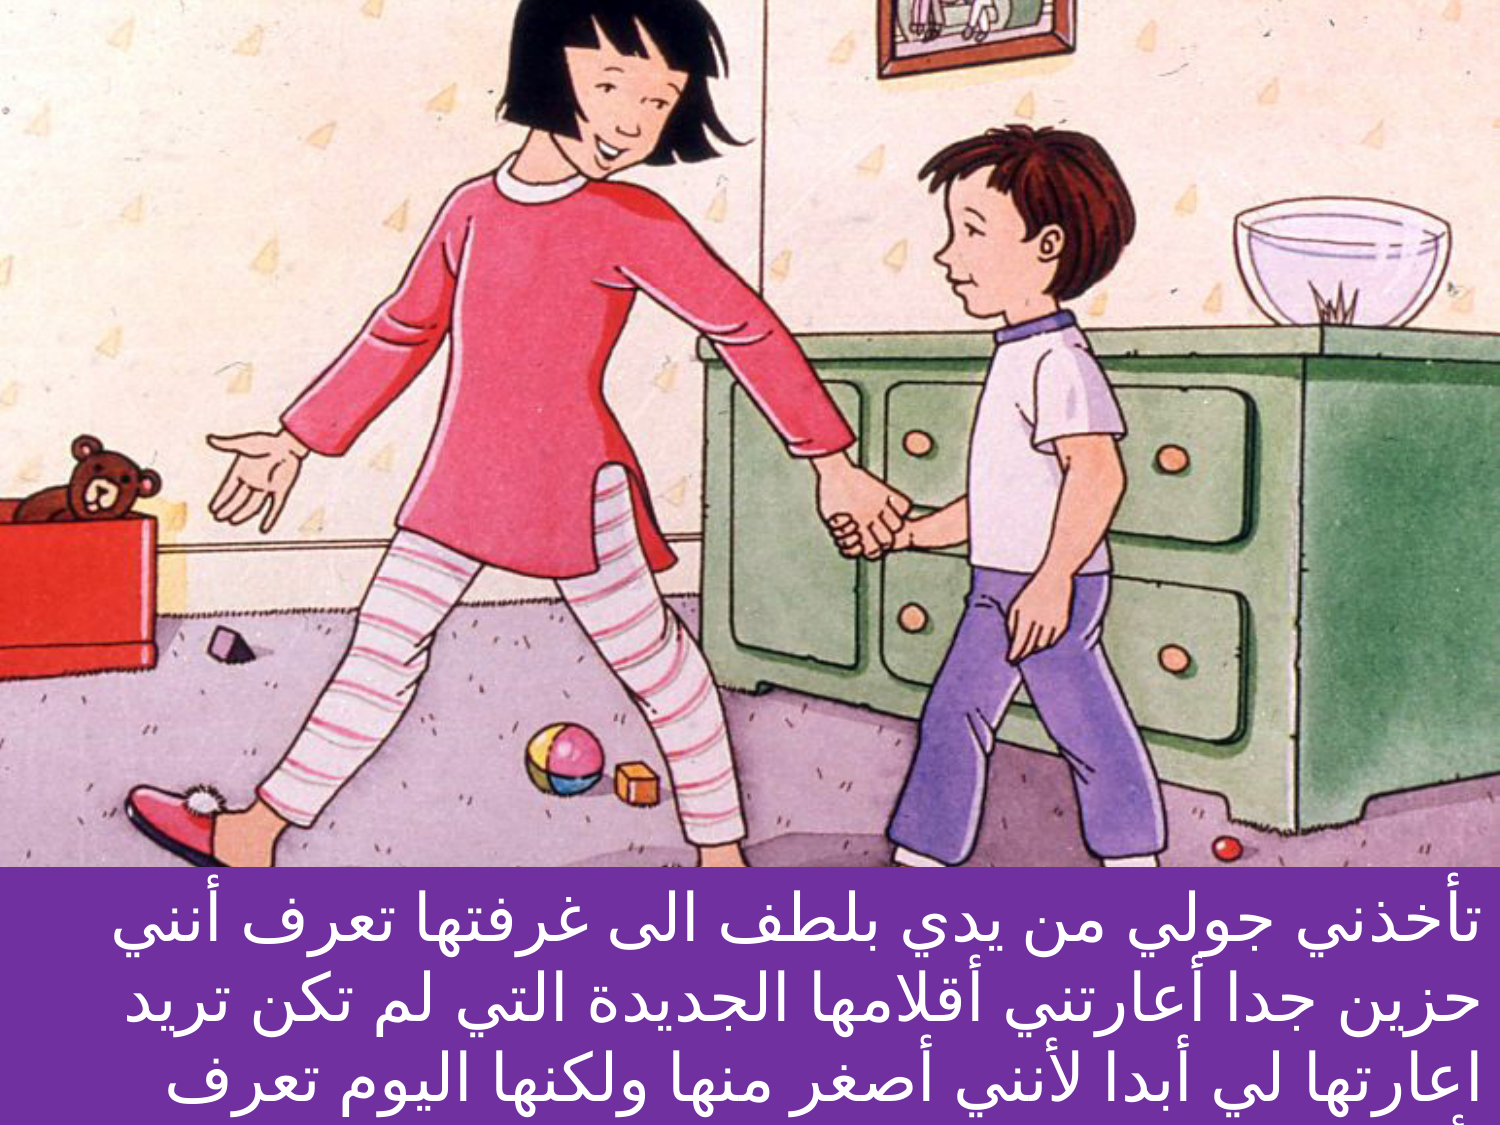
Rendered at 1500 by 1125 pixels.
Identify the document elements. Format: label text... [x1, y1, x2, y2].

picture [0, 0, 1500, 868]
text_box تأخذني جولي من يدي بلطف الى غرفتها تعرف أنني حزين جدا أعارتني أقلامها الجديدة التي لم تكن تريد اعارتها لي أبدا لأنني أصغر منها ولكنها اليوم تعرف ألمي. [0, 876, 1500, 1125]
